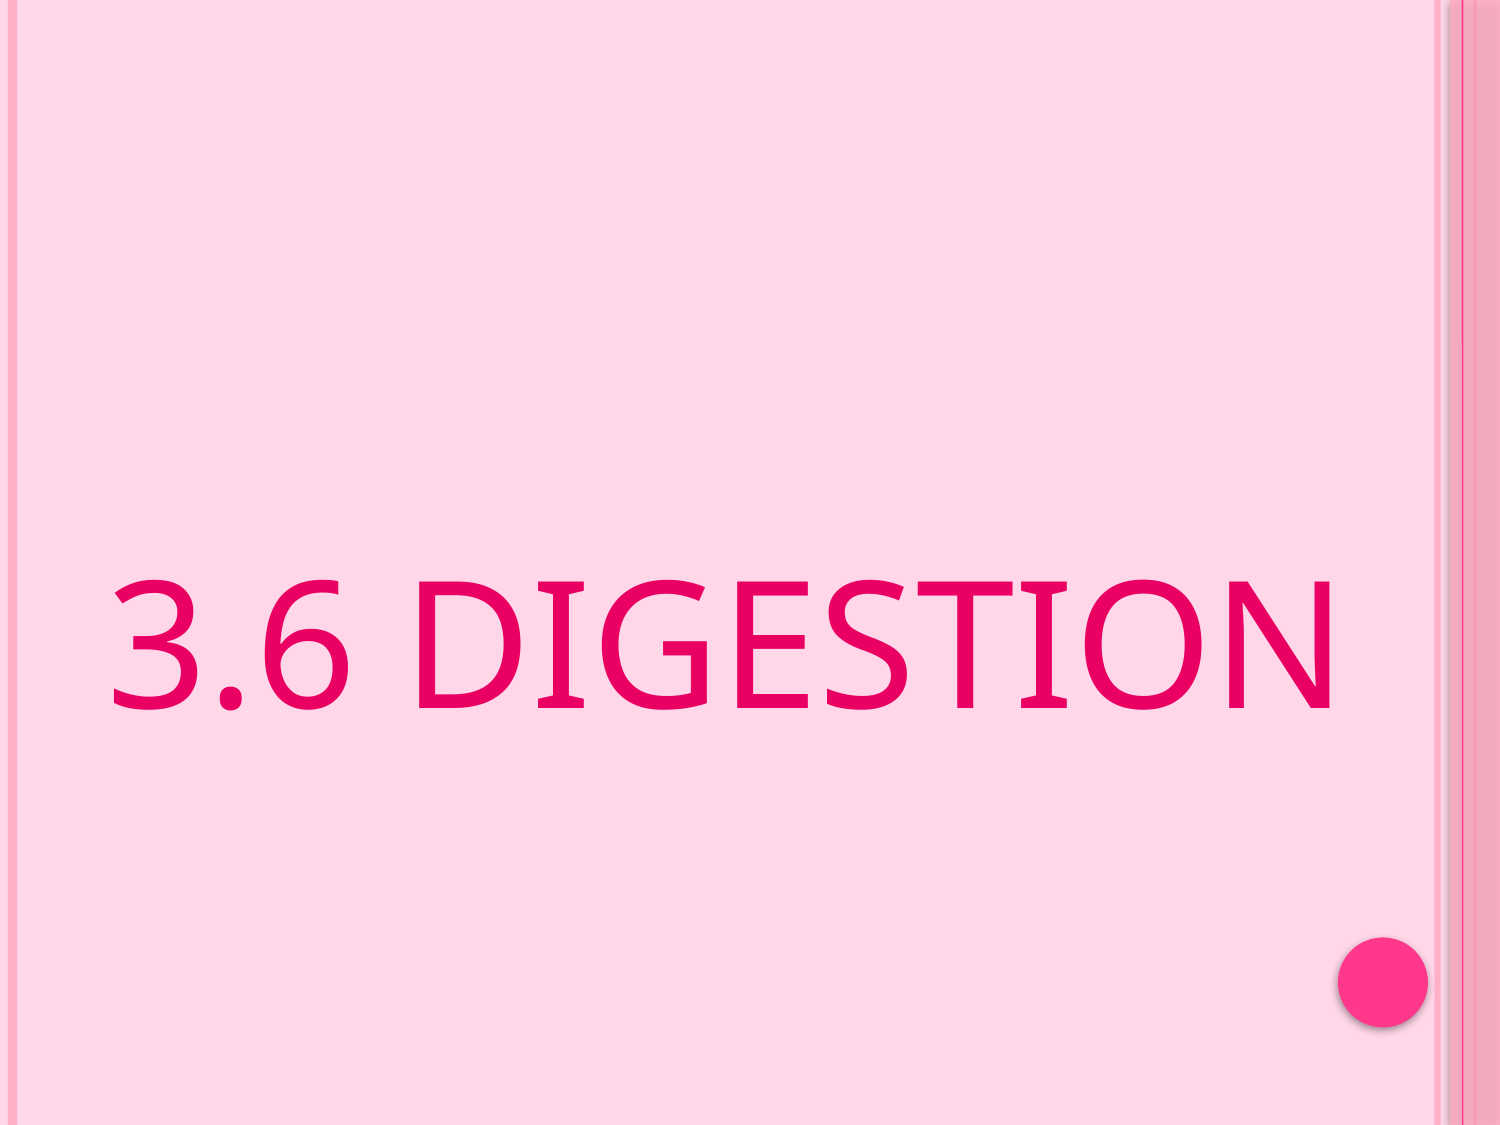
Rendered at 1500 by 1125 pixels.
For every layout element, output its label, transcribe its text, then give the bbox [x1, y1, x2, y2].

title 3.6 DIGESTION [0, 45, 1500, 752]
